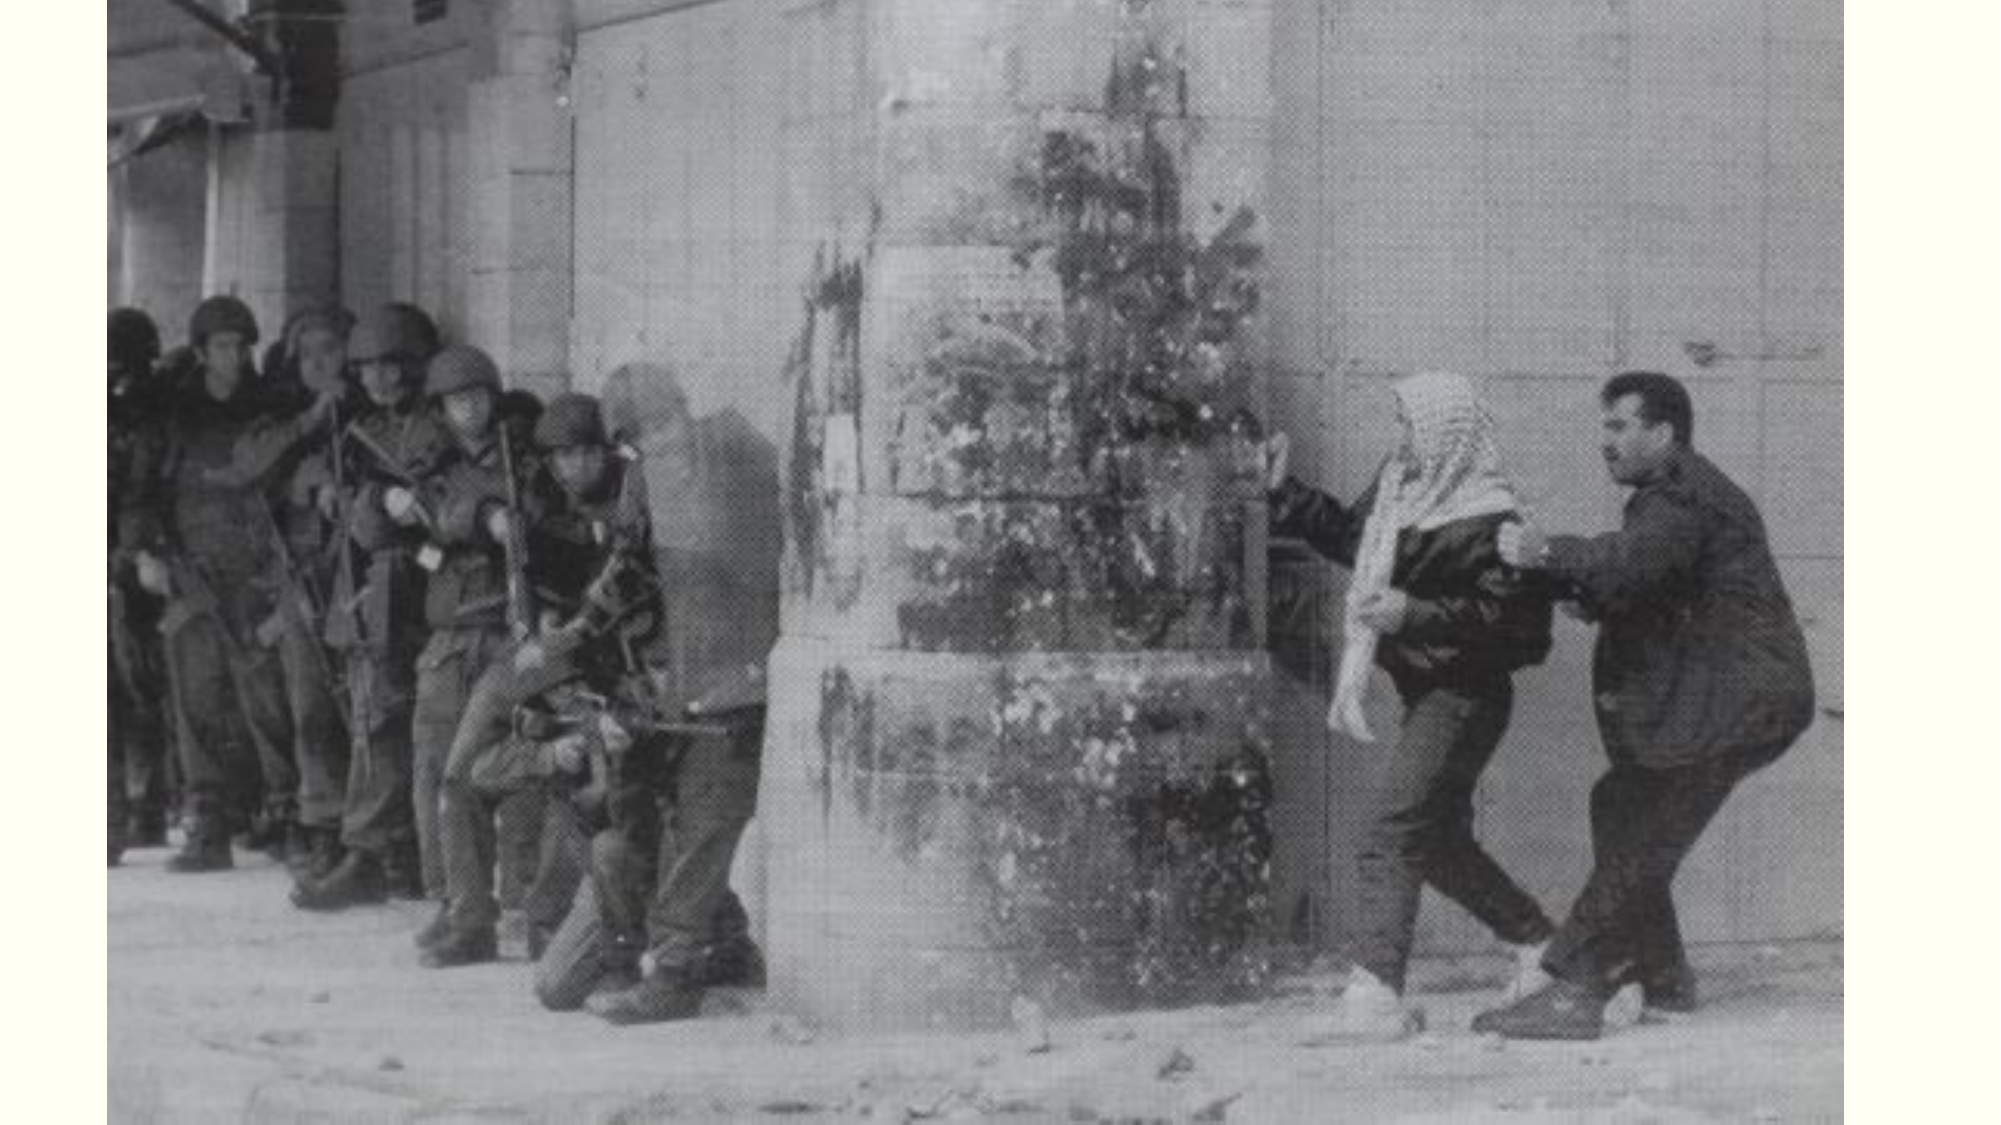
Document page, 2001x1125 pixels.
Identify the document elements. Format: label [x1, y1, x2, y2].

picture [107, 0, 1844, 1125]
